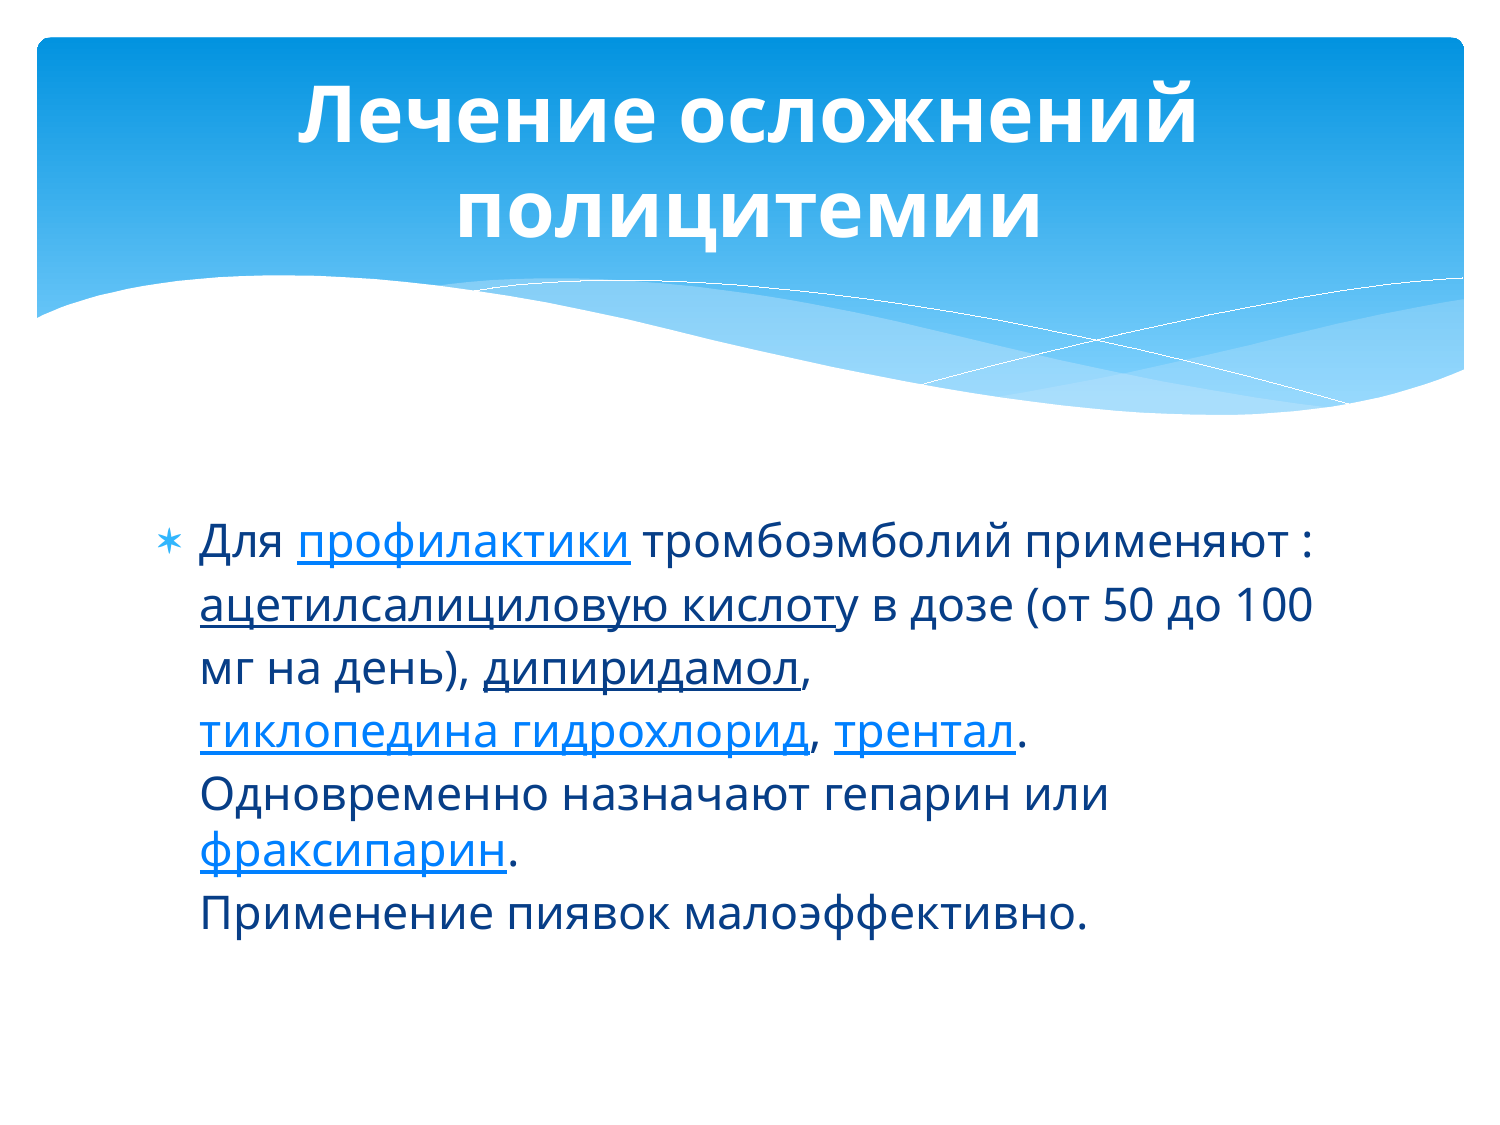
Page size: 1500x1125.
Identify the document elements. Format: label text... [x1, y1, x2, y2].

list Для профилактики тромбоэмболий применяют : ацетилсалициловую кислоту в дозе (от 50 до 100 мг на день), дипиридамол, тиклопедина гидрохлорид, трентал. Одновременно назначают гепарин или фраксипарин. Применение пиявок малоэффективно. [143, 438, 1359, 1005]
title Лечение осложнений полицитемии [75, 55, 1425, 261]
